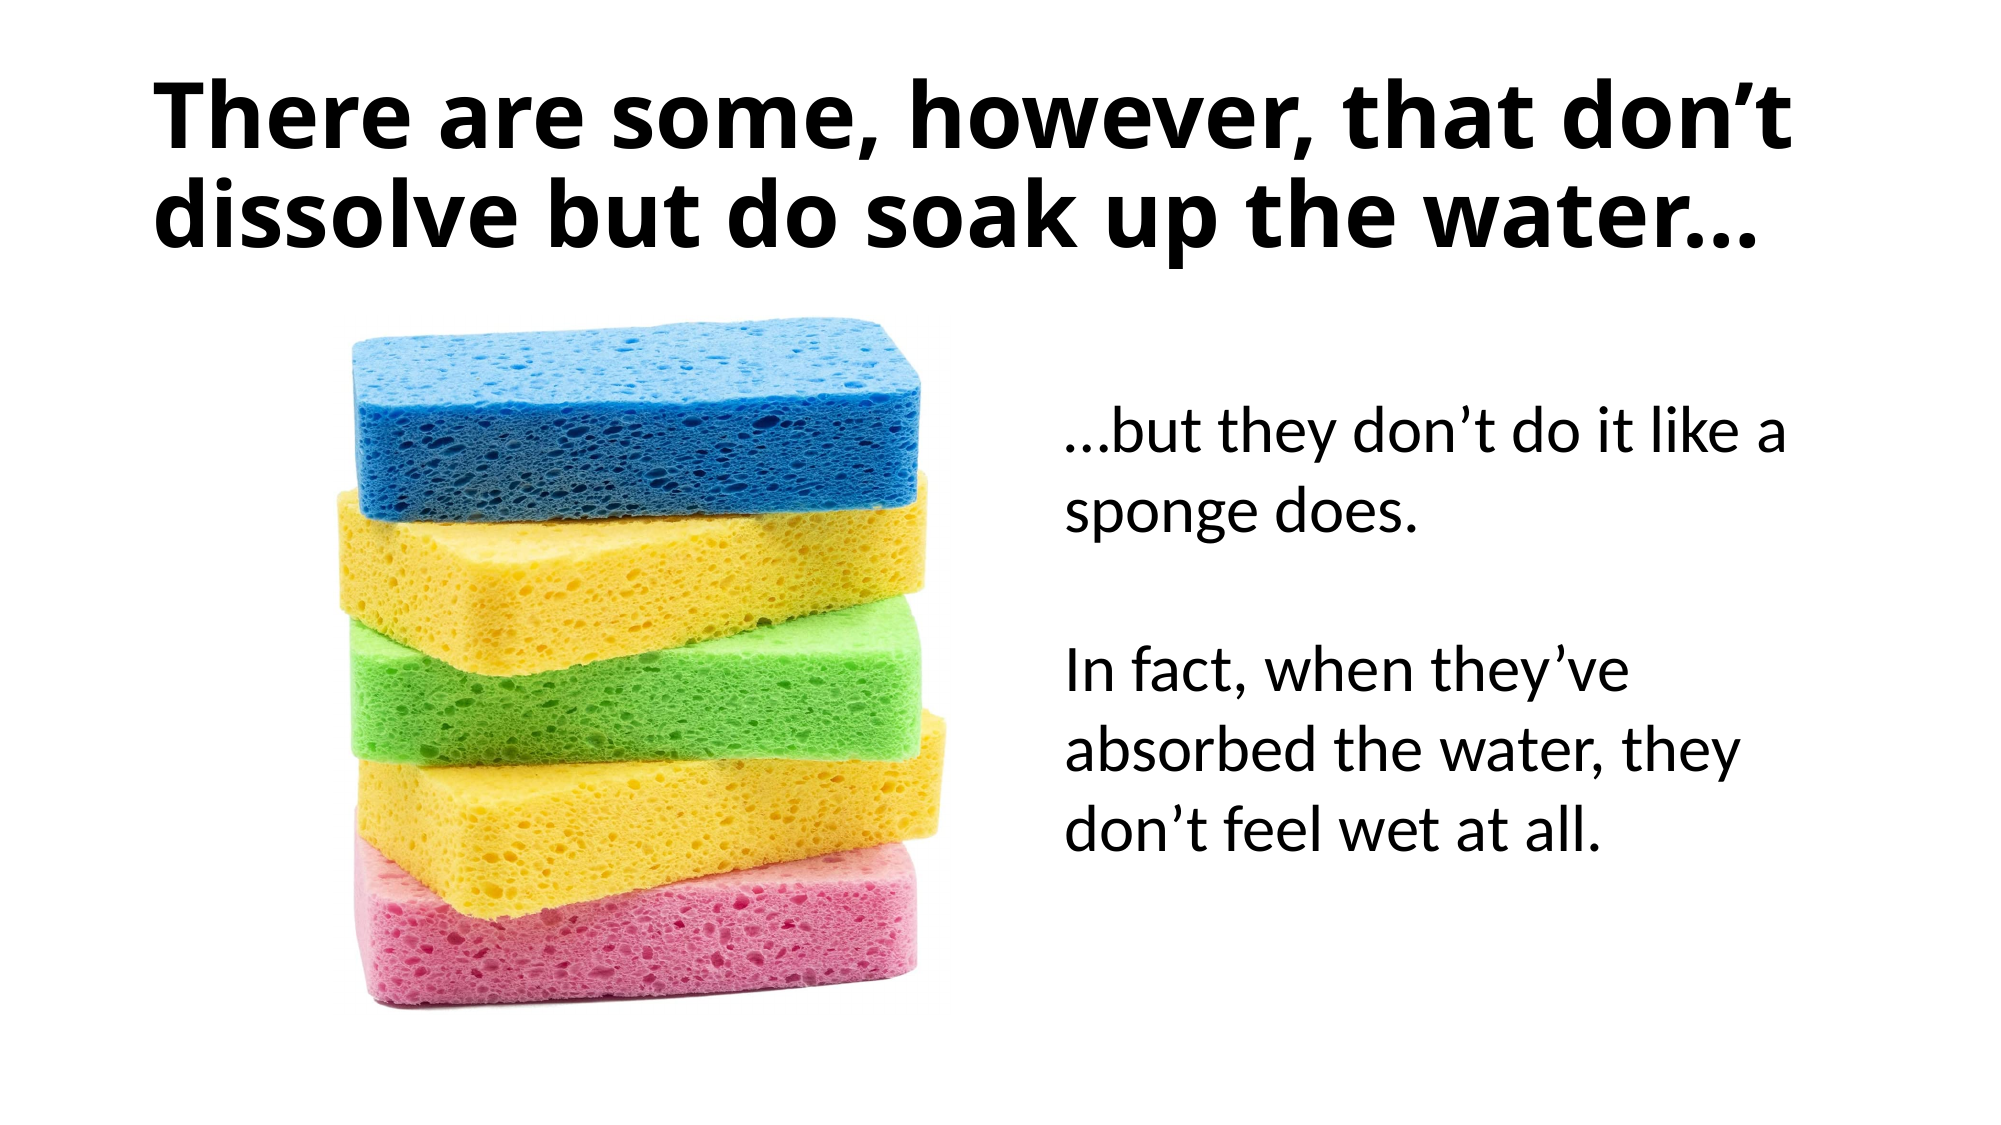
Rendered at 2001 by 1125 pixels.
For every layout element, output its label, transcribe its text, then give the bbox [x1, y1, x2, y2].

title There are some, however, that don’t dissolve but do soak up the water… [137, 59, 1863, 278]
text_box …but they don’t do it like a sponge does. In fact, when they’ve absorbed the water, they don’t feel wet at all. [1049, 378, 1835, 873]
picture [333, 315, 951, 1015]
